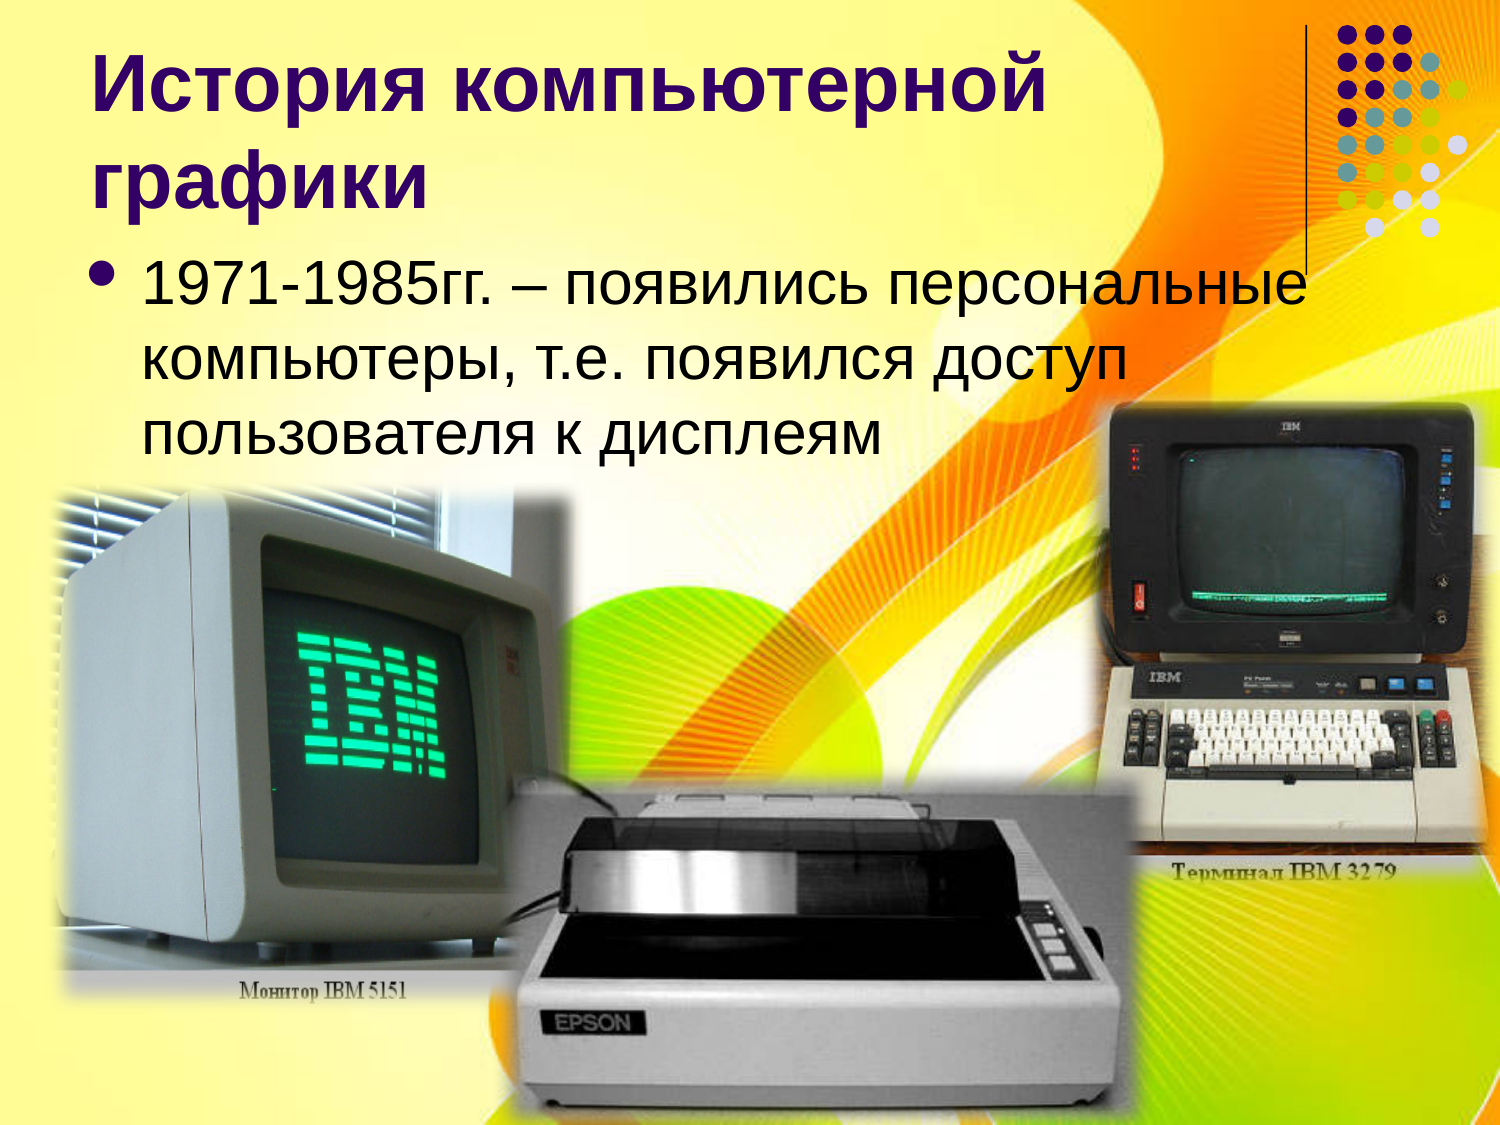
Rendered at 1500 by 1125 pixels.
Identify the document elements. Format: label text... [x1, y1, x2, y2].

text_box . [590, 486, 1072, 547]
list 1971-1985гг. – появились персональные компьютеры, т.е. появился доступ пользователя к дисплеям [70, 234, 1421, 486]
title История компьютерной графики [74, 19, 1313, 233]
picture [0, 0, 1500, 1125]
